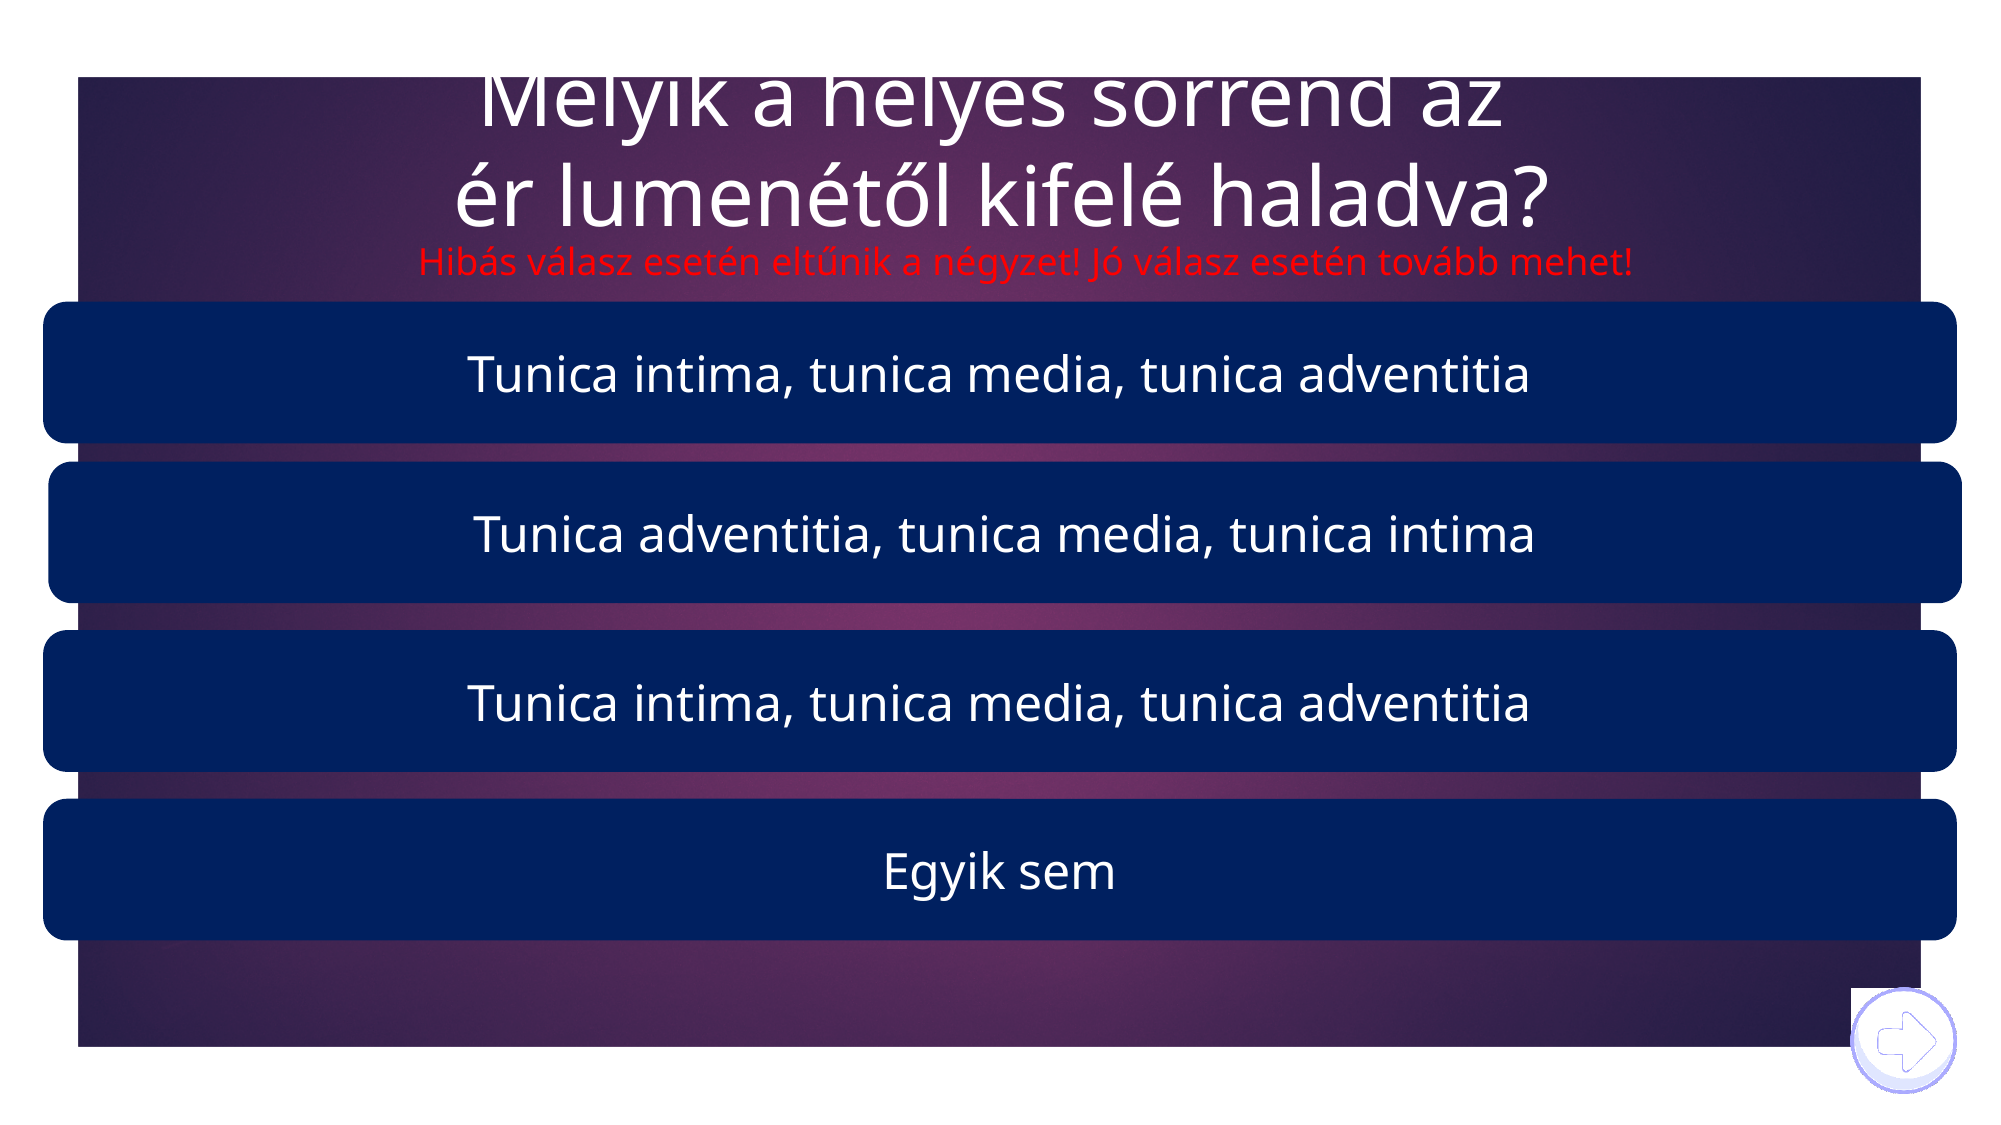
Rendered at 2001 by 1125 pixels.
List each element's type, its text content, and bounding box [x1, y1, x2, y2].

text_box Melyik a helyes sorrend az ér lumenétől kifelé haladva? [48, 65, 1957, 220]
text_box Hibás válasz esetén eltűnik a négyzet! Jó válasz esetén tovább mehet! [403, 230, 1692, 291]
text_box Tunica adventitia, tunica media, tunica intima [48, 461, 1962, 604]
text_box Tunica intima, tunica media, tunica adventitia [43, 630, 1957, 772]
picture [1850, 987, 1957, 1095]
text_box Egyik sem [43, 798, 1957, 941]
text_box Tunica intima, tunica media, tunica adventitia [43, 301, 1957, 444]
